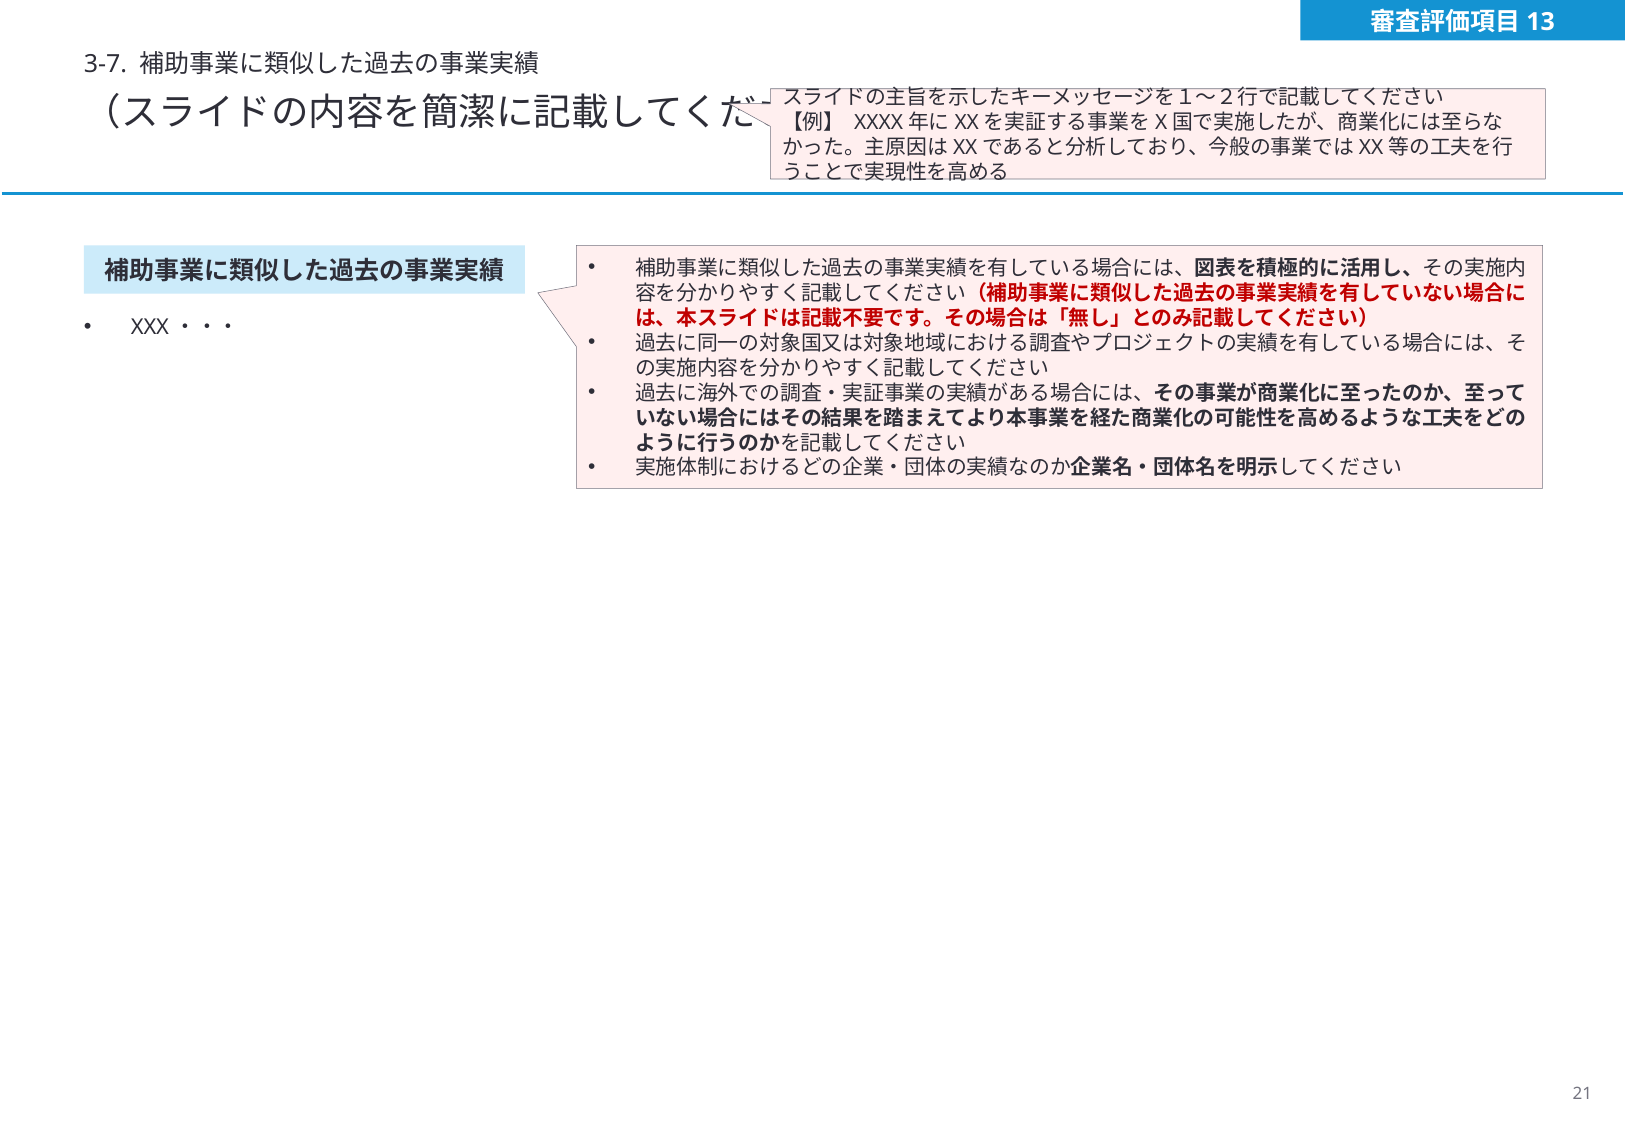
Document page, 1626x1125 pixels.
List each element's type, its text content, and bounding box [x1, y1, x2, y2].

text_box XXX・・・ [83, 302, 1543, 1065]
text_box 審査評価項目13 [1299, 0, 1625, 41]
text_box 補助事業に類似した過去の事業実績を有している場合には、図表を積極的に活用し、その実施内容を分かりやすく記載してください（補助事業に類似した過去の事業実績を有していない場合には、本スライドは記載不要です。その場合は「無し」とのみ記載してください） 過去に同一の対象国又は対象地域における調査やプロジェクトの実績を有している場合には、その実施内容を分かりやすく記載してください 過去に海外での調査・実証事業の実績がある場合には、その事業が商業化に至ったのか、至っていない場合にはその結果を踏まえてより本事業を経た商業化の可能性を高めるような工夫をどのように行うのかを記載してください 実施体制におけるどの企業・団体の実績なのか企業名・団体名を明示してください [536, 244, 1544, 490]
text_box スライドの主旨を示したキーメッセージを１～２行で記載してください 【例】 XXXX年にXXを実証する事業をX国で実施したが、商業化には至らなかった。主原因はXXであると分析しており、今般の事業ではXX等の工夫を行うことで実現性を高める [728, 87, 1547, 180]
list （スライドの内容を簡潔に記載してください） [84, 83, 1543, 183]
text_box 補助事業に類似した過去の事業実績 [83, 244, 526, 295]
list 3-7. 補助事業に類似した過去の事業実績 [84, 40, 1543, 82]
